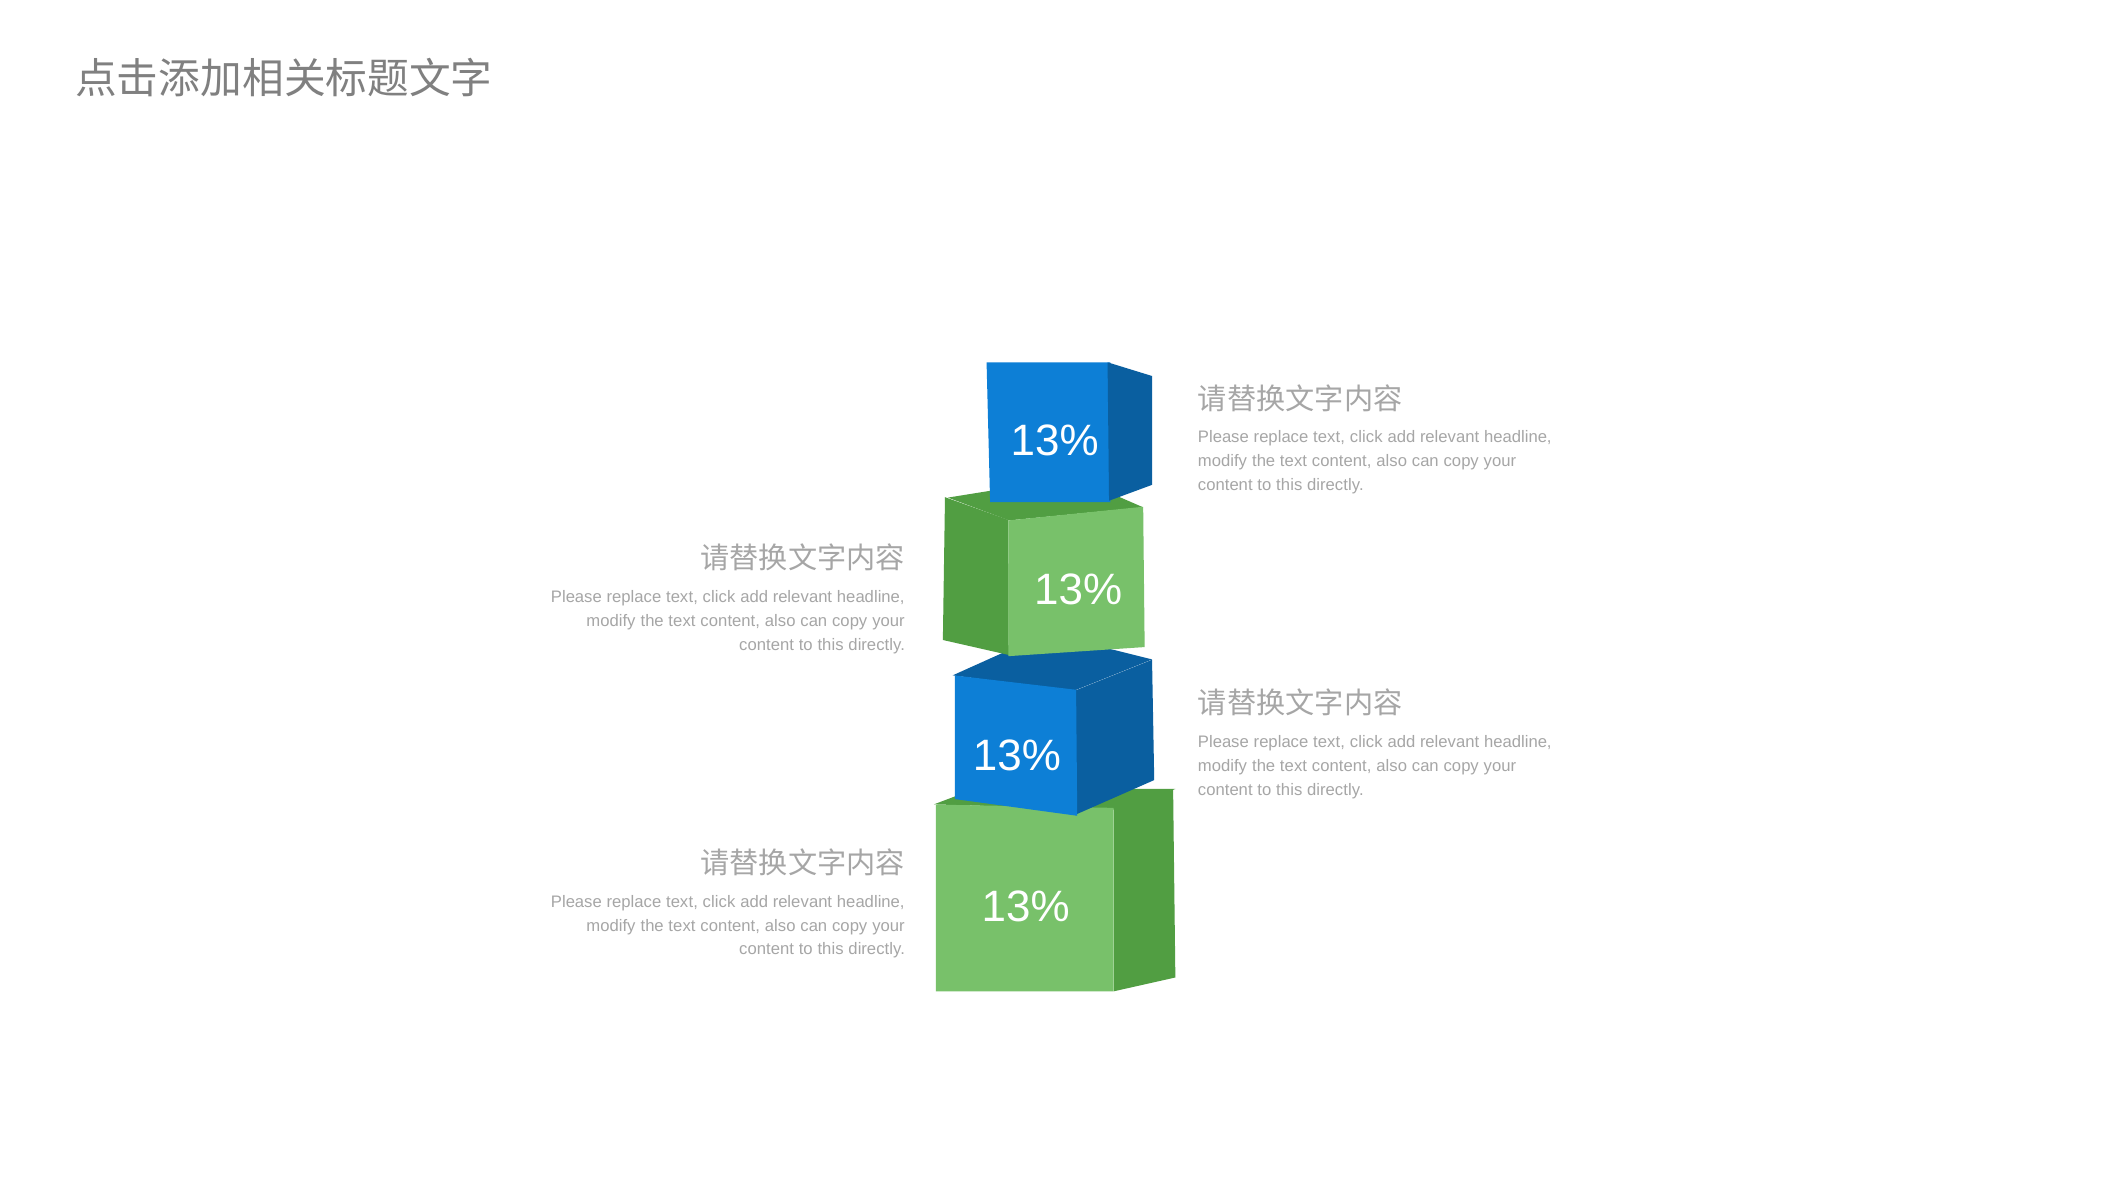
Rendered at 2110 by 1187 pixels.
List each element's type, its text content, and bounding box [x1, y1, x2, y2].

text_box Please replace text, click add relevant headline, modify the text content, also can copy your content to this directly. [1197, 422, 1561, 494]
text_box 请替换文字内容 [1197, 677, 1419, 720]
text_box Please replace text, click add relevant headline, modify the text content, also can copy your content to this directly. [1197, 726, 1561, 799]
text_box 请替换文字内容 [684, 837, 906, 880]
text_box Please replace text, click add relevant headline, modify the text content, also can copy your content to this directly. [543, 886, 906, 959]
text_box 请替换文字内容 [1197, 372, 1419, 415]
text_box Please replace text, click add relevant headline, modify the text content, also can copy your content to this directly. [543, 581, 906, 654]
text_box 请替换文字内容 [684, 532, 906, 575]
text_box 点击添加相关标题文字 [59, 44, 563, 107]
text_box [933, 362, 1176, 992]
